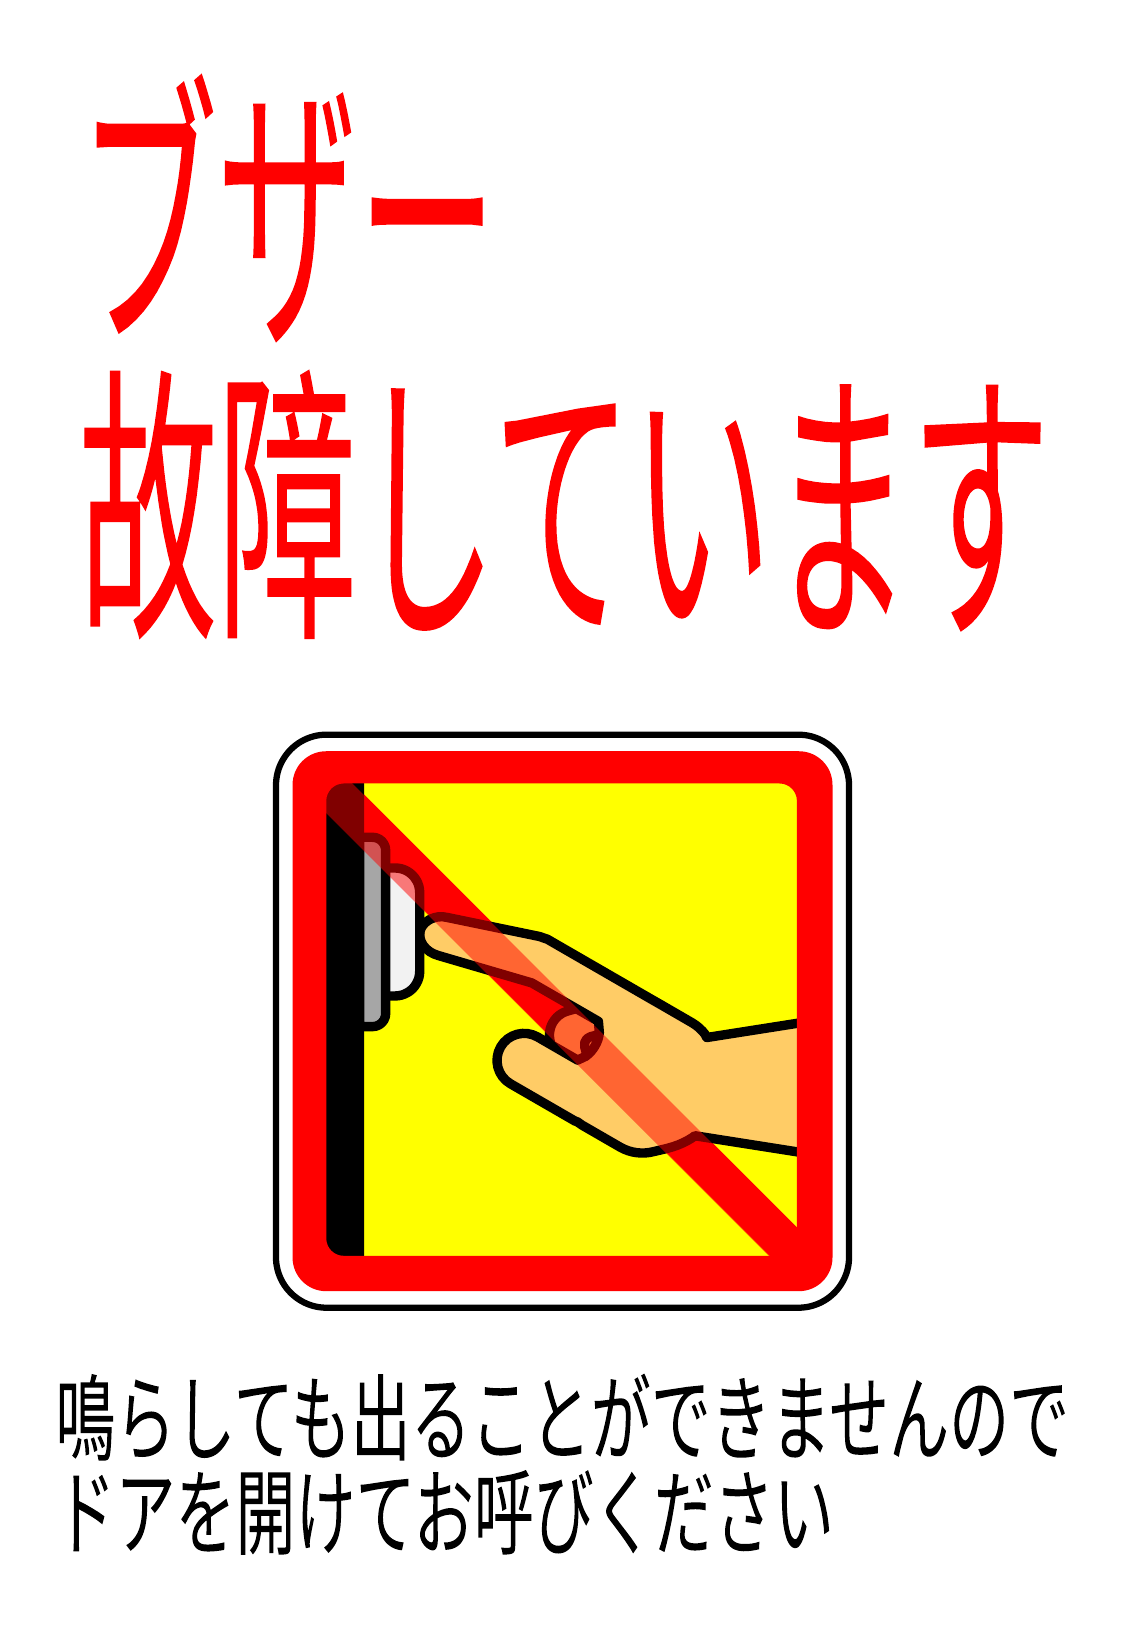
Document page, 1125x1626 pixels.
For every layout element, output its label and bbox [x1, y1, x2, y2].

text_box [275, 734, 850, 1308]
